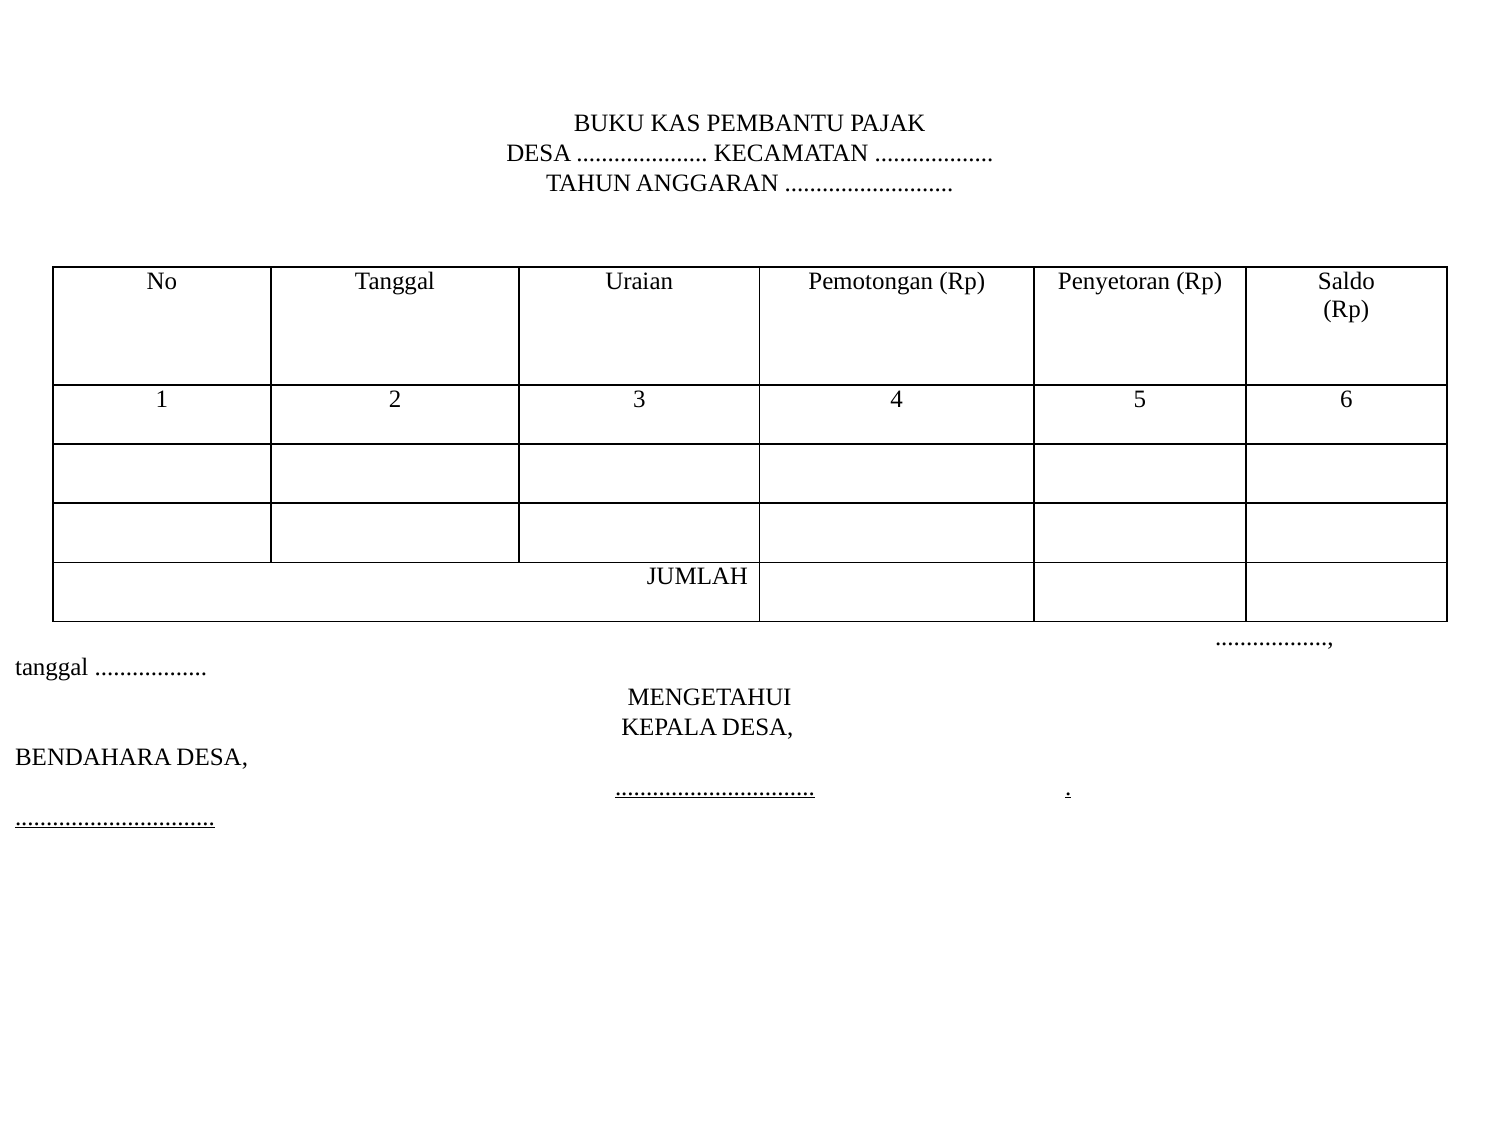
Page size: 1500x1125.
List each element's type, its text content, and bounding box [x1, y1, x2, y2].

table_cell [272, 445, 518, 502]
text_box .................., tanggal .................. MENGETAHUI KEPALA DESA, BENDAHARA DESA, ................................ . ................................ [0, 612, 1500, 838]
table_cell 1 [54, 386, 270, 443]
table_cell [54, 445, 270, 502]
table_cell [1035, 445, 1245, 502]
table_cell 4 [760, 386, 1033, 443]
table_header Saldo (Rp) [1247, 268, 1446, 384]
table_cell [1035, 504, 1245, 562]
table_cell JUMLAH [54, 563, 759, 612]
table_cell [760, 563, 1033, 612]
table_cell [54, 504, 270, 562]
table_header Tanggal [272, 268, 518, 384]
table_header No [54, 268, 270, 384]
table_cell [760, 504, 1033, 562]
table_header Penyetoran (Rp) [1035, 268, 1245, 384]
table_cell 5 [1035, 386, 1245, 443]
table_cell [1035, 563, 1245, 612]
table_cell 2 [272, 386, 518, 443]
table_cell [760, 445, 1033, 502]
table_header Pemotongan (Rp) [760, 268, 1033, 384]
table_cell [1247, 504, 1446, 562]
table_cell 3 [520, 386, 759, 443]
table_cell [520, 504, 759, 562]
table_header Uraian [520, 268, 759, 384]
table_cell [272, 504, 518, 562]
table_cell [1247, 563, 1446, 612]
table_cell 6 [1247, 386, 1446, 443]
table_cell [1247, 445, 1446, 502]
table_cell [520, 445, 759, 502]
text_box BUKU KAS PEMBANTU PAJAK DESA ..................... KECAMATAN ................... TAHUN ANGGARAN ........................... [0, 98, 1500, 204]
